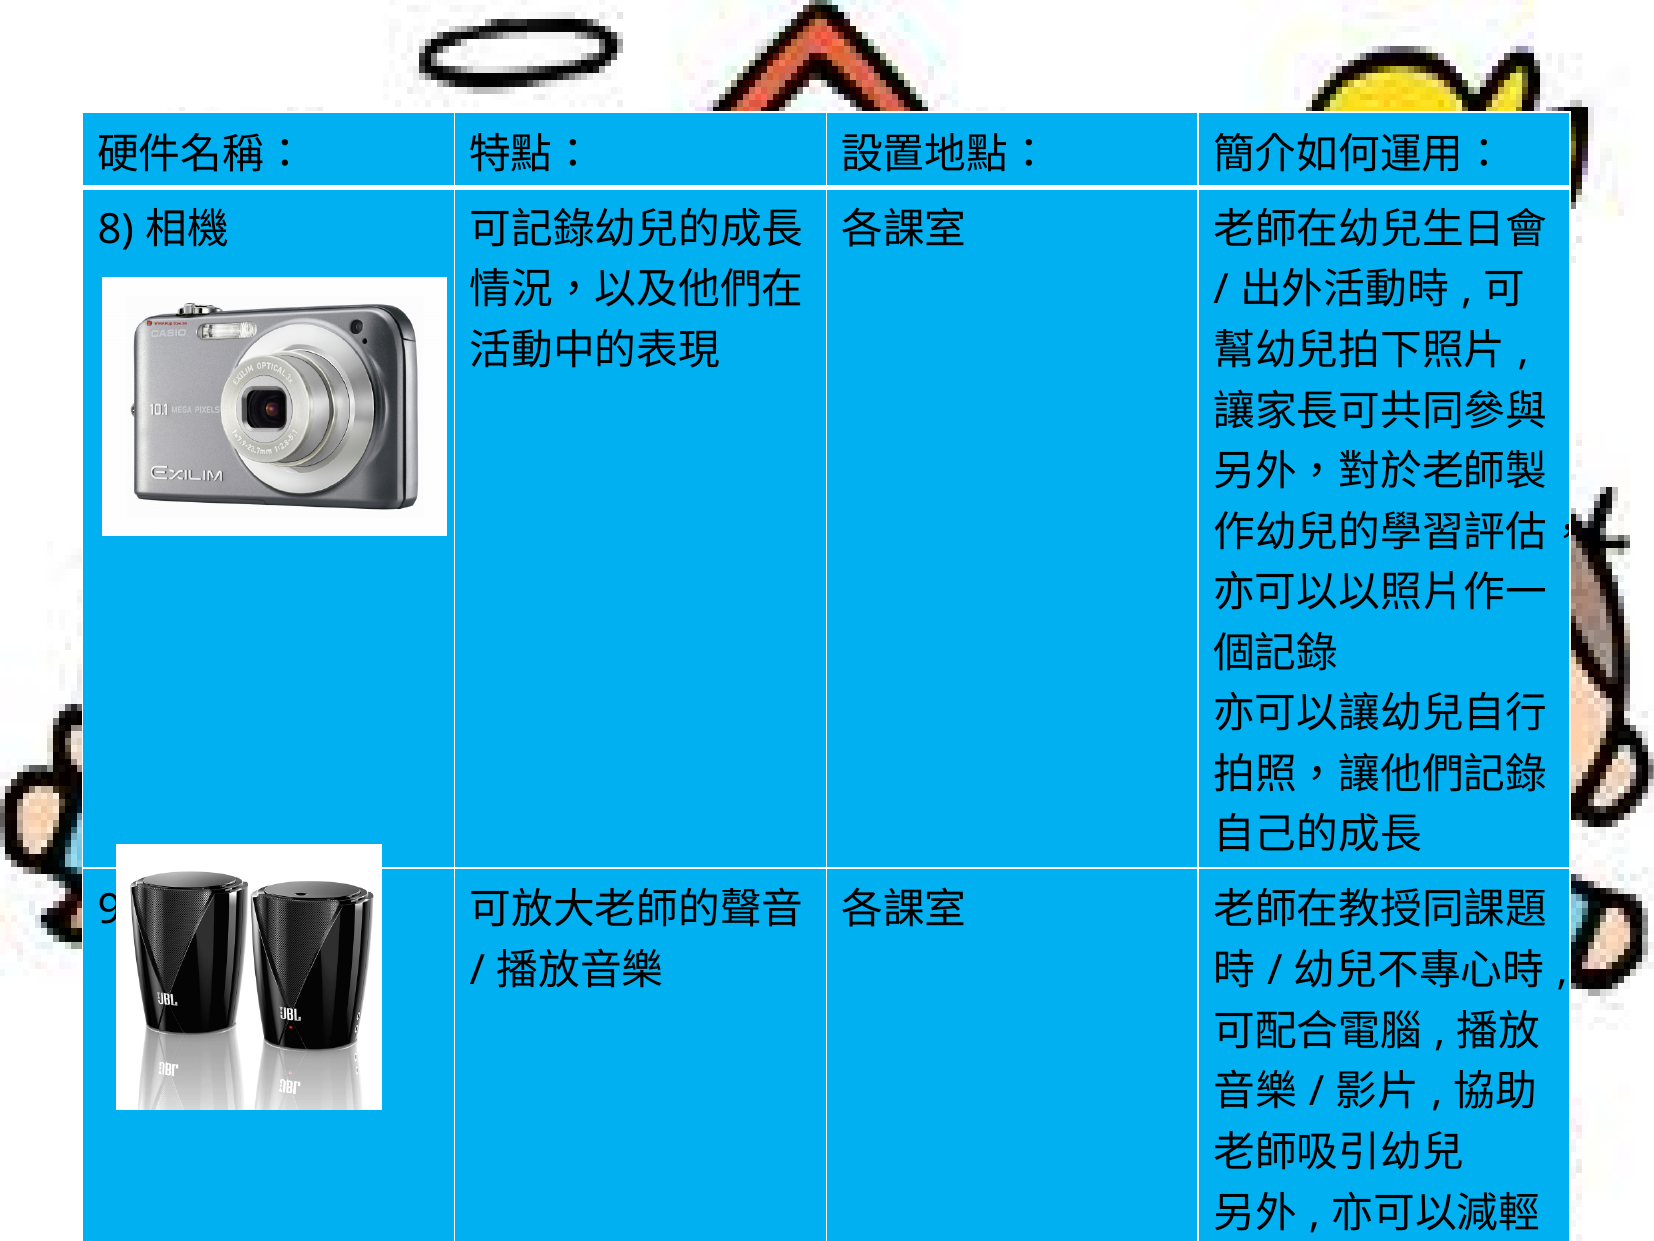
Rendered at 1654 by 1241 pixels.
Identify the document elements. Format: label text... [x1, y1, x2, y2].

table_cell 老師在幼兒生日會/出外活動時,可幫幼兒拍下照片,讓家長可共同參與 另外，對於老師製作幼兒的學習評估，亦可以以照片作一個記錄 亦可以讓幼兒自行拍照，讓他們記錄自己的成長 [1199, 190, 1569, 867]
table_header 簡介如何運用： [1199, 113, 1569, 185]
table_cell 各課室 [827, 869, 1197, 1241]
table_cell 各課室 [827, 190, 1197, 867]
picture [0, 0, 1654, 1241]
picture [103, 278, 446, 535]
table_cell 老師在教授同課題時/幼兒不專心時,可配合電腦,播放音樂/影片,協助老師吸引幼兒 另外,亦可以減輕老師說話時,喉嚨的負擔 [1199, 869, 1569, 1241]
table_header 特點： [455, 113, 826, 185]
table_header 設置地點： [827, 113, 1197, 185]
table_cell 9)音響設備 [83, 869, 454, 1241]
table_cell 可記錄幼兒的成長情況，以及他們在活動中的表現 [455, 190, 826, 867]
table_cell 8)相機 [83, 190, 454, 867]
table_header 硬件名稱： [83, 113, 454, 185]
picture [116, 845, 381, 1109]
table_cell 可放大老師的聲音/播放音樂 [455, 869, 826, 1241]
